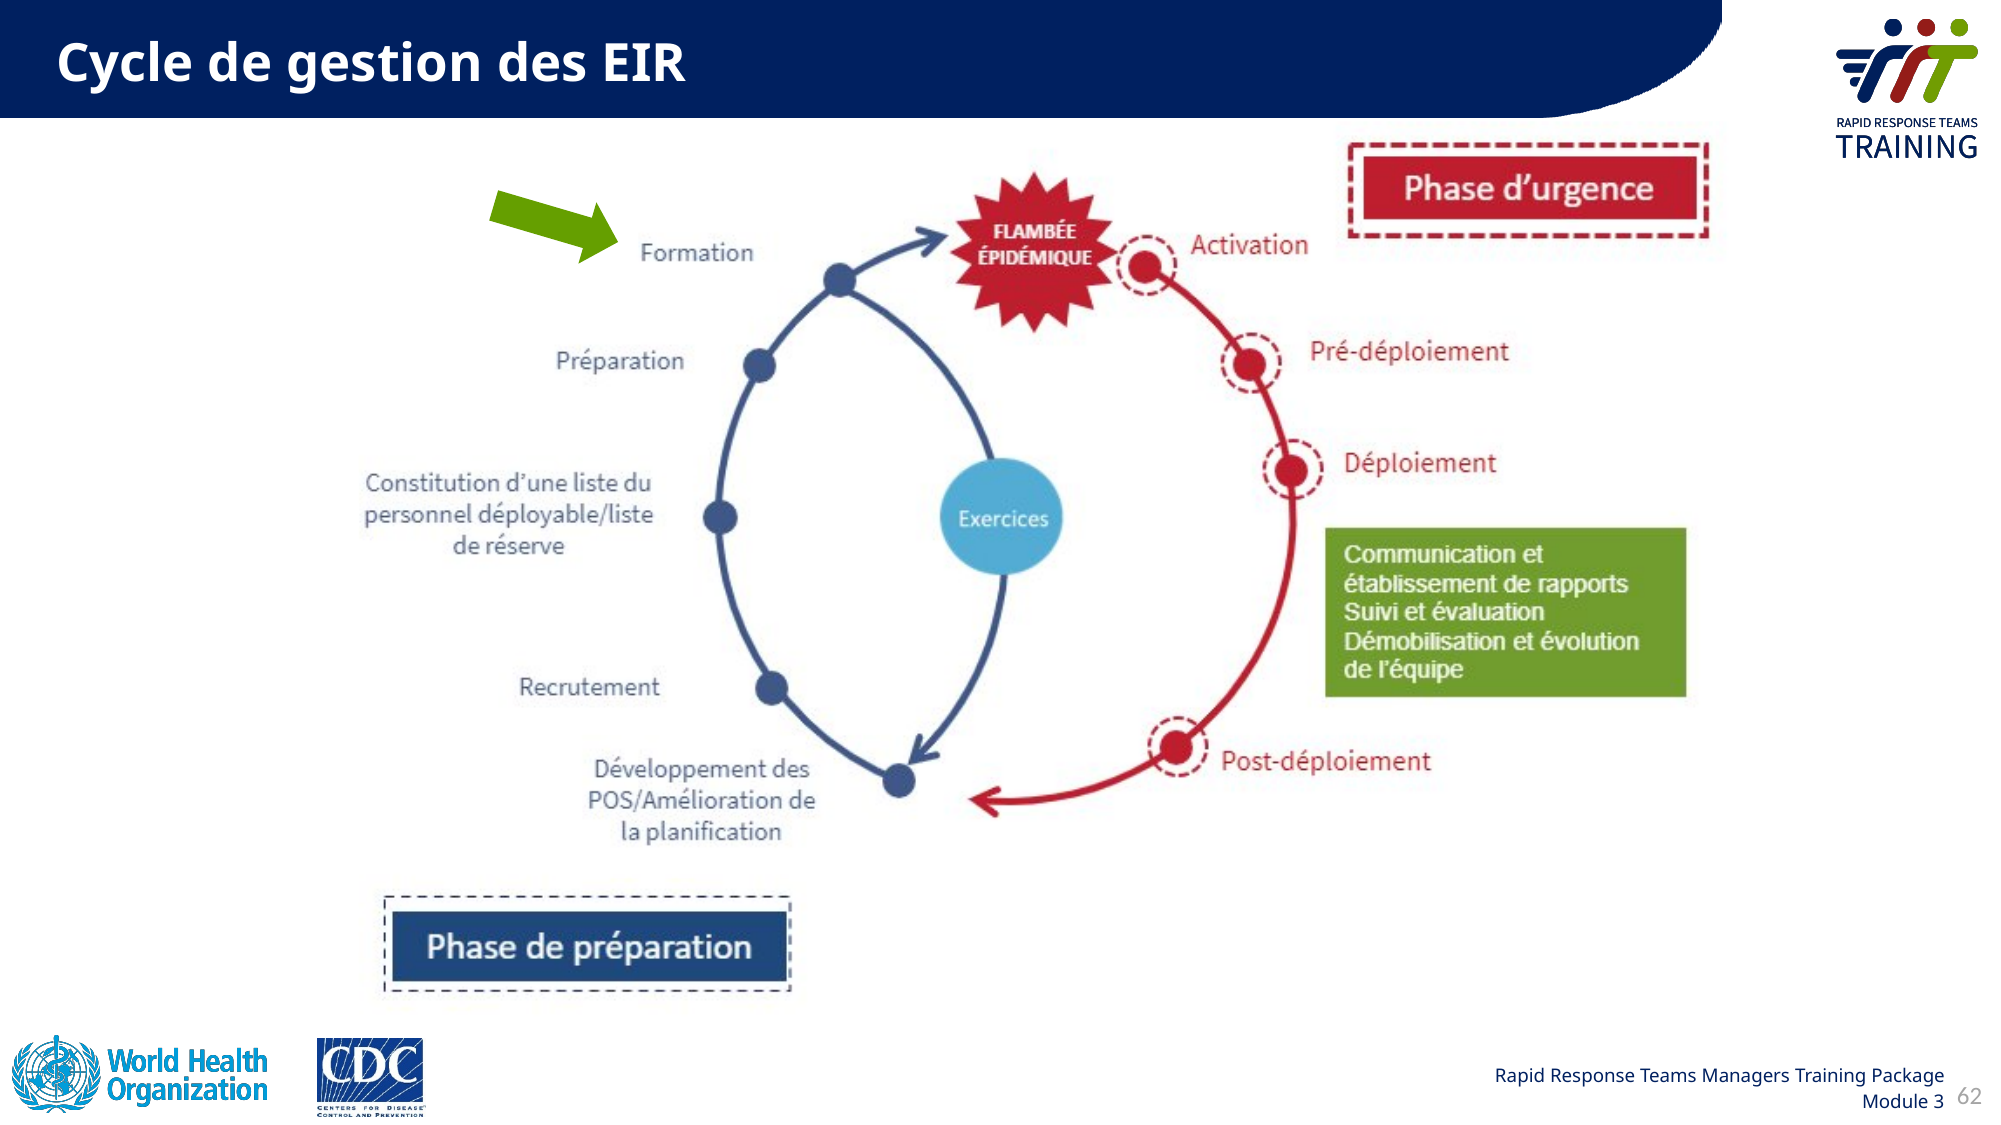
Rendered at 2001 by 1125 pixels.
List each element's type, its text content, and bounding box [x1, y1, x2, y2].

picture [24, 1054, 36, 1087]
picture [22, 1062, 26, 1077]
picture [1835, 19, 1978, 167]
title Cycle de gestion des EIR [48, 11, 839, 119]
picture [317, 1038, 426, 1117]
picture [59, 1035, 267, 1113]
picture [46, 1056, 54, 1062]
picture [40, 1062, 47, 1070]
picture [30, 1083, 37, 1091]
picture [12, 1083, 48, 1113]
picture [71, 1053, 90, 1091]
picture [358, 121, 1740, 1020]
picture [12, 1035, 54, 1068]
picture [34, 1054, 43, 1078]
picture [0, 0, 1722, 118]
picture [50, 1108, 62, 1113]
slide_number 62 [1941, 1071, 2000, 1125]
picture [36, 1088, 78, 1105]
